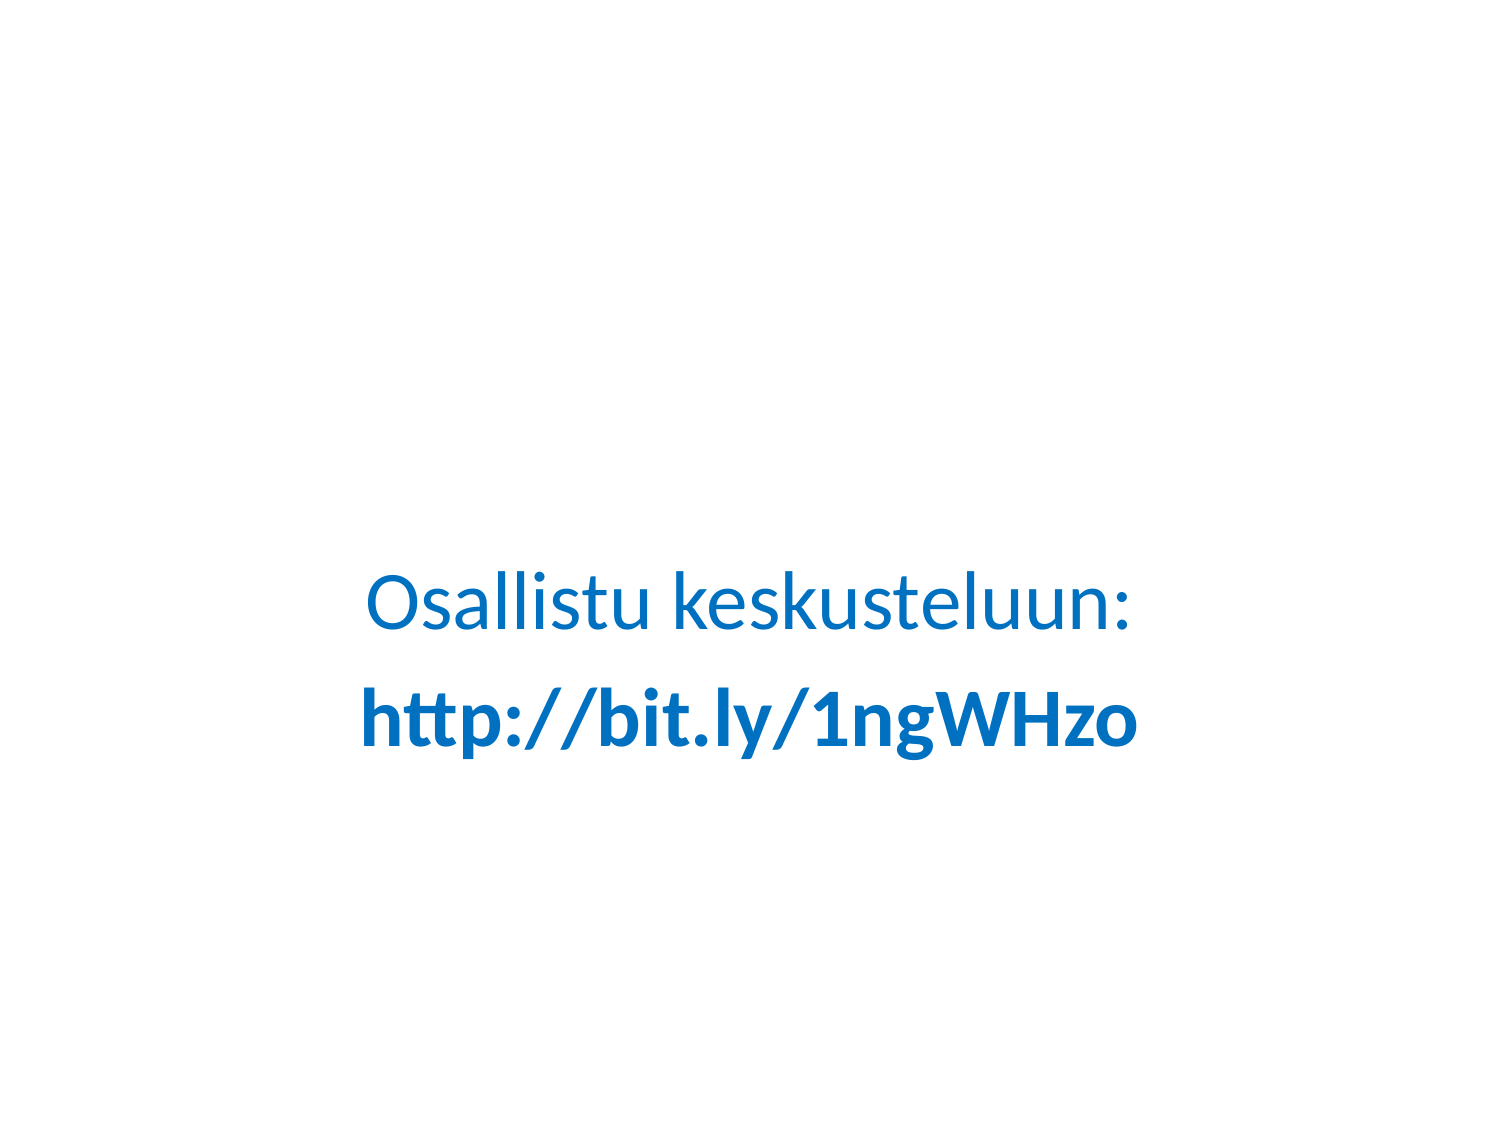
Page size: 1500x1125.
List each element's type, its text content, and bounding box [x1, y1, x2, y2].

list Osallistu keskusteluun: http://bit.ly/1ngWHzo [75, 538, 1425, 1005]
